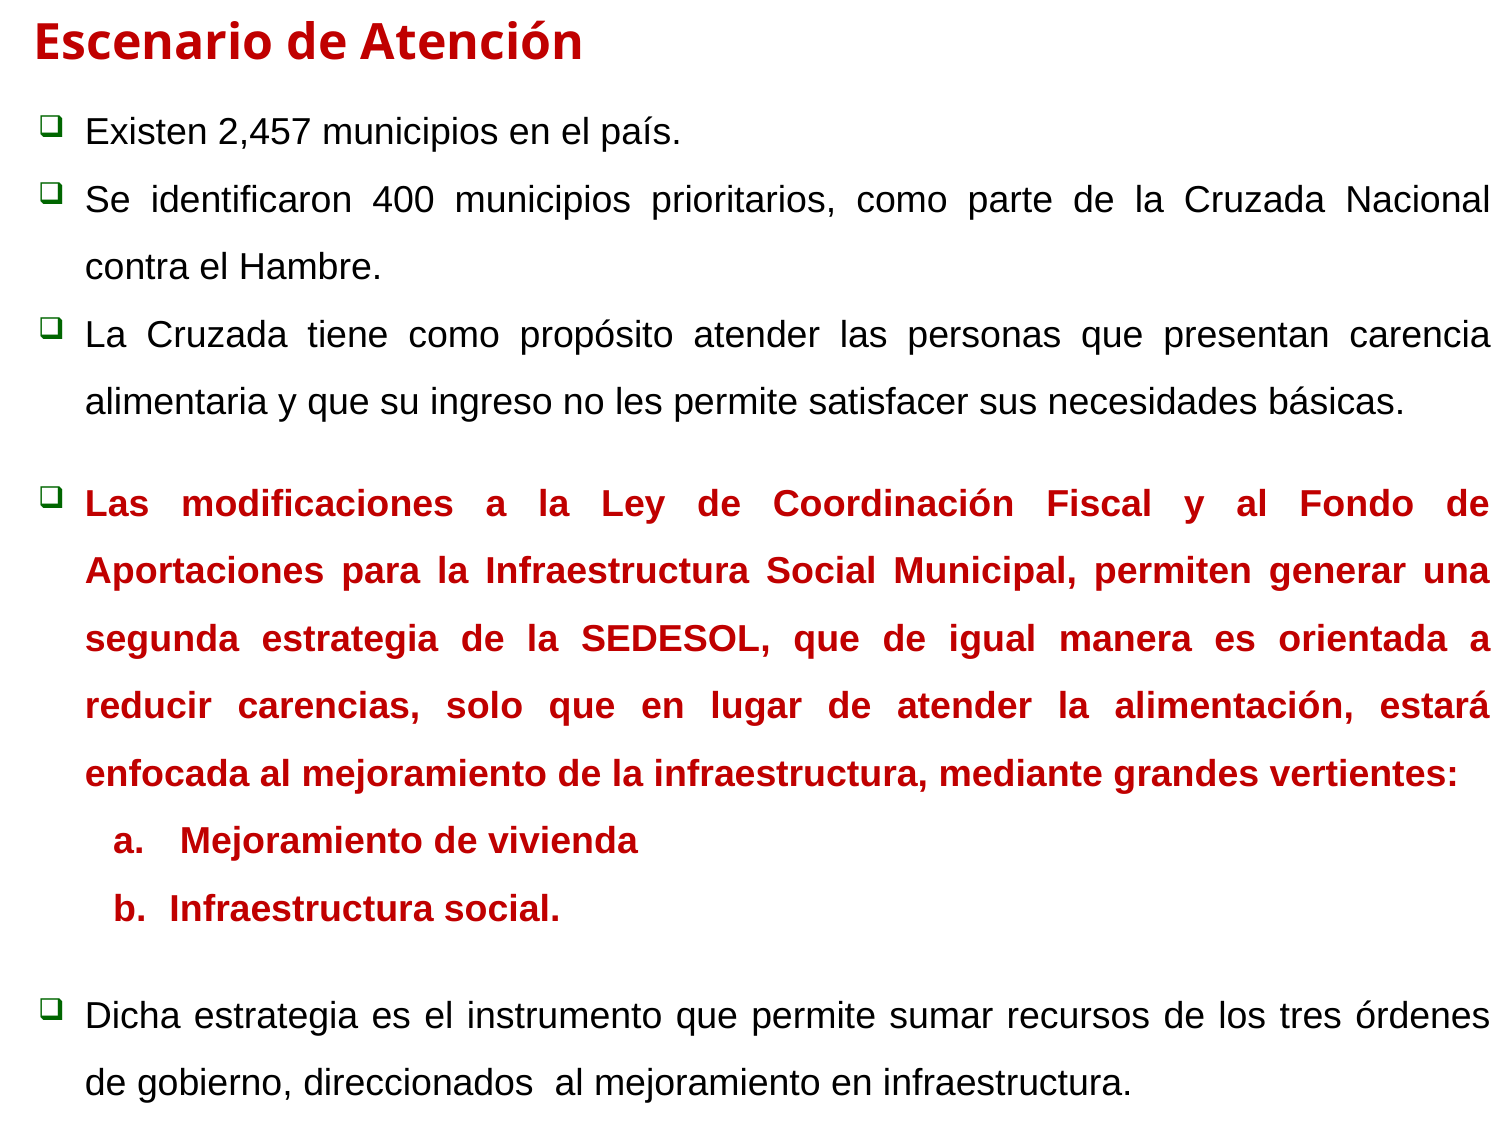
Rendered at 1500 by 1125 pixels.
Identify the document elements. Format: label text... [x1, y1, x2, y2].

text_box Existen 2,457 municipios en el país. Se identificaron 400 municipios prioritarios, como parte de la Cruzada Nacional contra el Hambre. La Cruzada tiene como propósito atender las personas que presentan carencia alimentaria y que su ingreso no les permite satisfacer sus necesidades básicas. Las modificaciones a la Ley de Coordinación Fiscal y al Fondo de Aportaciones para la Infraestructura Social Municipal, permiten generar una segunda estrategia de la Sedesol, que de igual manera es orientada a reducir carencias, solo que en lugar de atender la alimentación, estará enfocada al mejoramiento de la infraestructura, mediante grandes vertientes: Mejoramiento de vivienda Infraestructura social. Dicha estrategia es el instrumento que permite sumar recursos de los tres órdenes de gobierno, direccionados al mejoramiento en infraestructura. [23, 77, 1500, 1111]
text_box Escenario de Atención [18, 2, 1260, 77]
